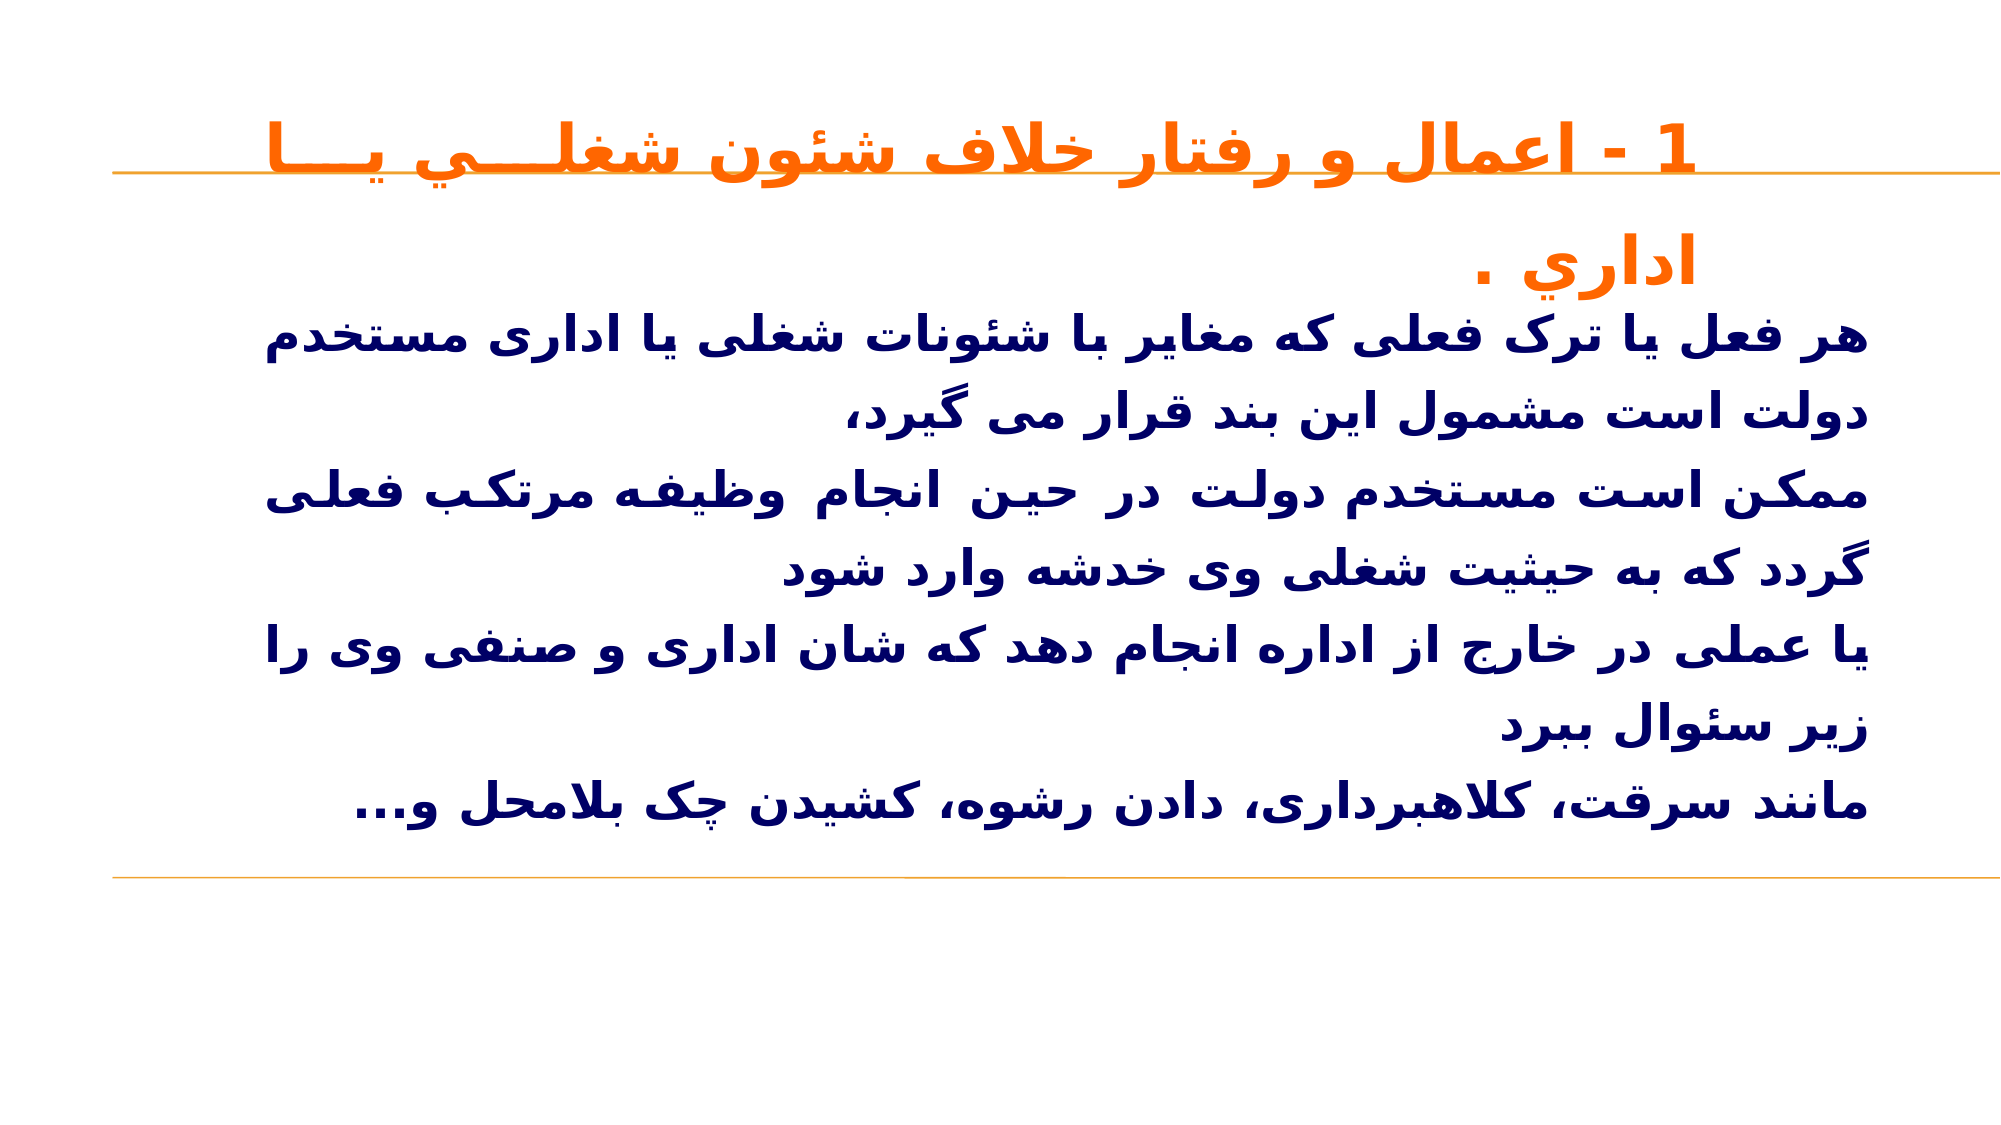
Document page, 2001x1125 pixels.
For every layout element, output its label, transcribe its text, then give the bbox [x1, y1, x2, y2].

text_box هر فعل یا ترک فعلی که مغایر با شئونات شغلی یا اداری مستخدم دولت است مشمول این بند قرار می گیرد، ممکن است مستخدم دولت در حین انجام وظیفه مرتکب فعلی گردد که به حیثیت شغلی وی خدشه وارد شود یا عملی در خارج از اداره انجام دهد که شان اداری و صنفی وی را زیر سئوال ببرد مانند سرقت، کلاهبرداری، دادن رشوه، کشیدن چک بلامحل و... [249, 275, 1885, 837]
text_box 1 - اعمال و رفتار خلاف شئون شغلي يا اداري . [249, 66, 1715, 275]
